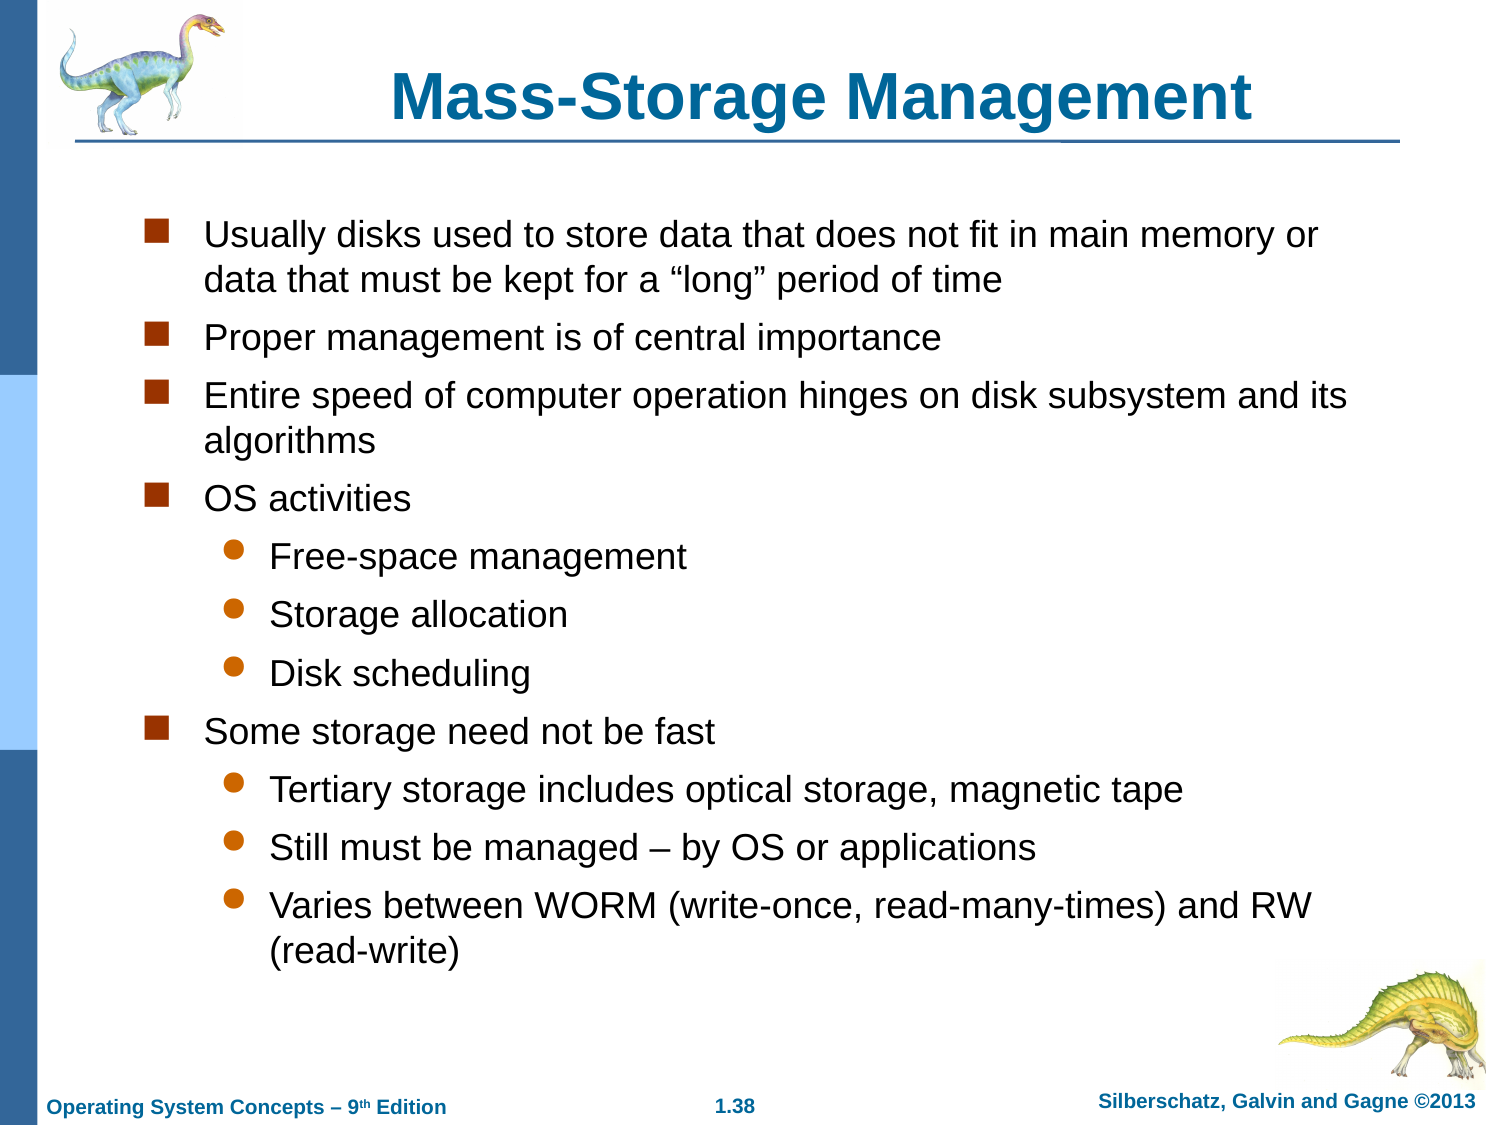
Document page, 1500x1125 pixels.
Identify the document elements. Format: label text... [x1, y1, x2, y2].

picture [46, 0, 243, 149]
picture [1275, 959, 1486, 1090]
list Usually disks used to store data that does not fit in main memory or data that must be kept for a “long” period of time Proper management is of central importance Entire speed of computer operation hinges on disk subsystem and its algorithms OS activities Free-space management Storage allocation Disk scheduling Some storage need not be fast Tertiary storage includes optical storage, magnetic tape Still must be managed – by OS or applications Varies between WORM (write-once, read-many-times) and RW (read-write) [132, 202, 1376, 1013]
title Mass-Storage Management [218, 45, 1426, 141]
